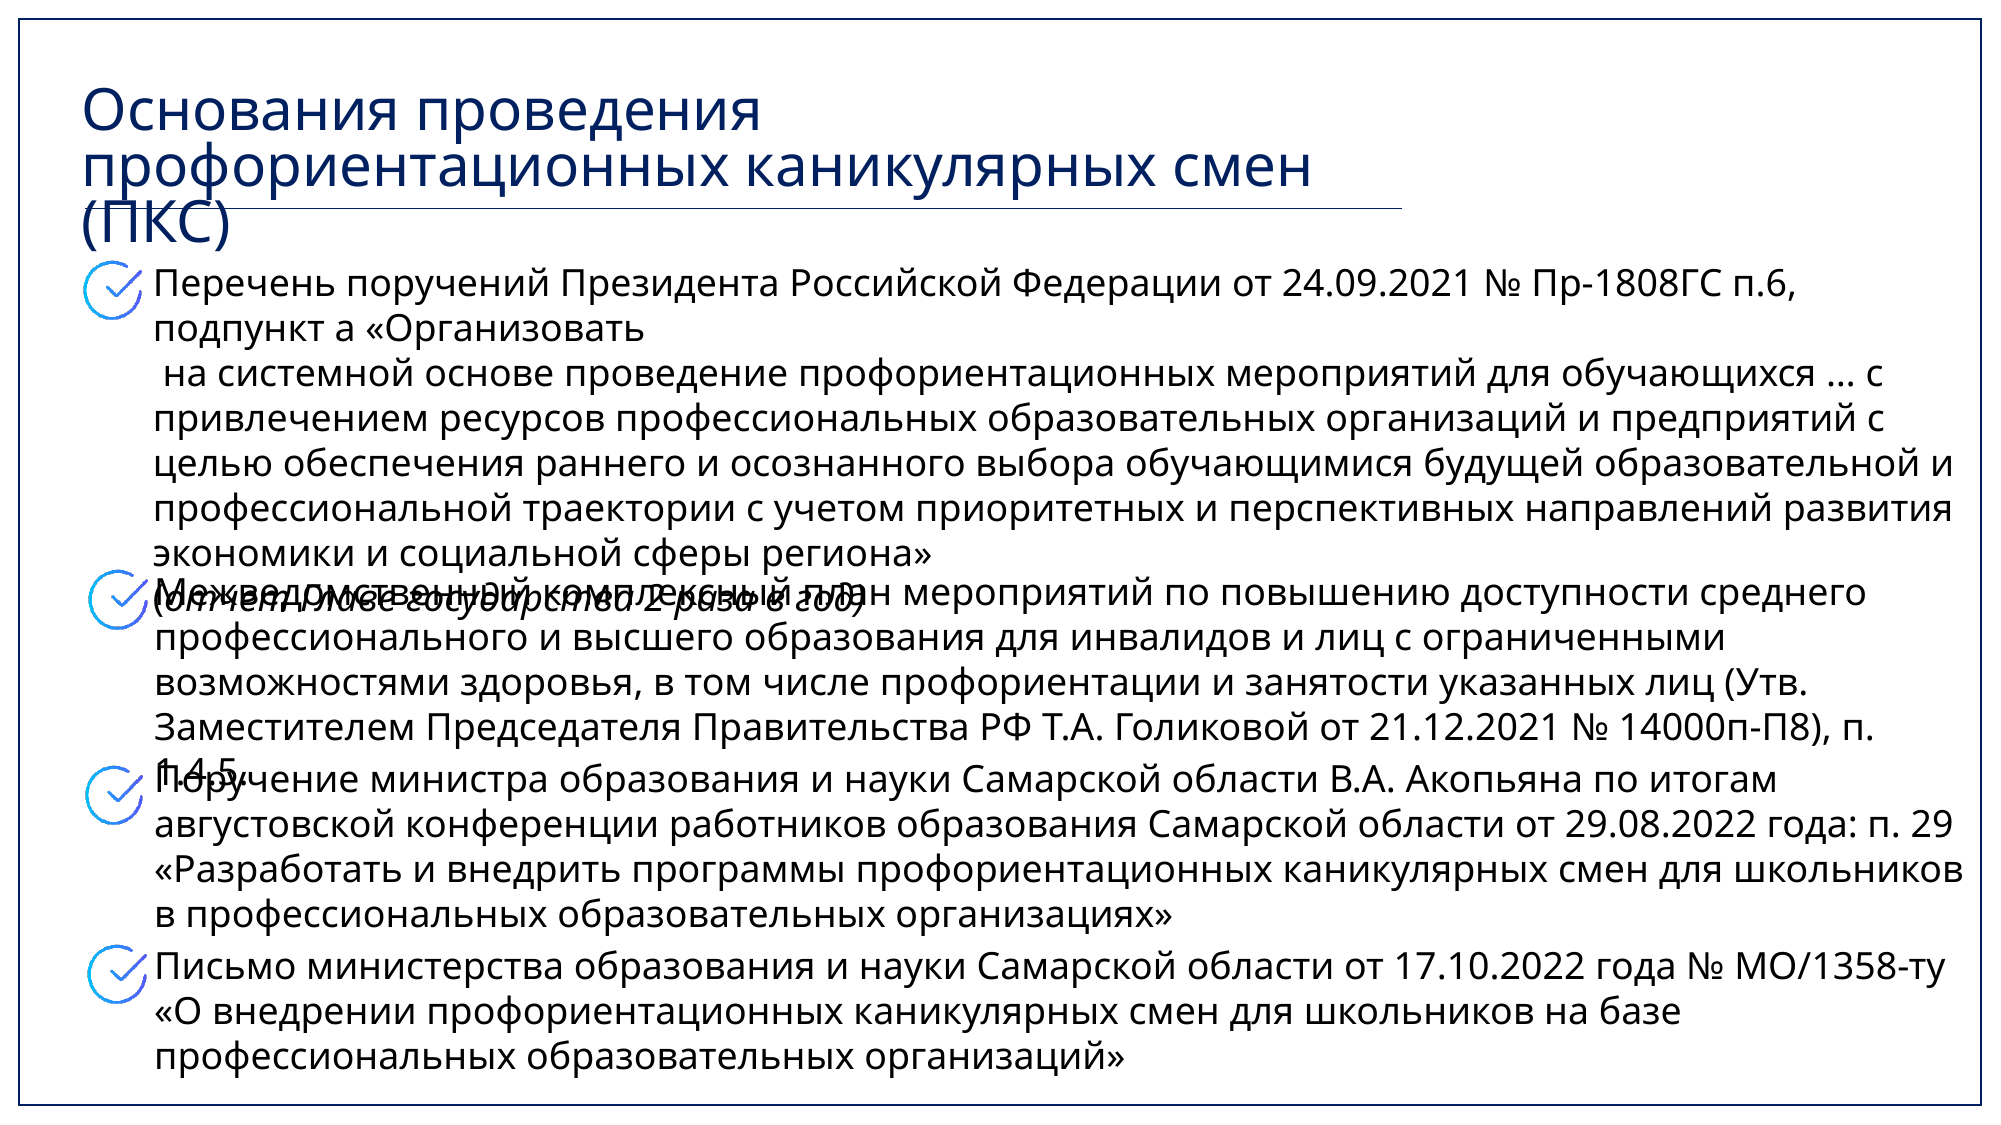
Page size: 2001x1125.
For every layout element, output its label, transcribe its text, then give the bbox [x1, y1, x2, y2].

text_box Межведомственный комплексный план мероприятий по повышению доступности среднего профессионального и высшего образования для инвалидов и лиц с ограниченными возможностями здоровья, в том числе профориентации и занятости указанных лиц (Утв. Заместителем Председателя Правительства РФ Т.А. Голиковой от 21.12.2021 № 14000п-П8), п. 1.4.5. [139, 560, 1983, 801]
picture [79, 256, 146, 324]
picture [84, 565, 152, 634]
text_box Перечень поручений Президента Российской Федерации от 24.09.2021 № Пр-1808ГС п.6, подпункт а «Организовать на системной основе проведение профориентационных мероприятий для обучающихся … с привлечением ресурсов профессиональных образовательных организаций и предприятий с целью обеспечения раннего и осознанного выбора обучающимися будущей образовательной и профессиональной траектории с учетом приоритетных и перспективных направлений развития экономики и социальной сферы региона» (отчет Главе государства 2 раза в год) [138, 251, 1981, 626]
text_box Поручение министра образования и науки Самарской области В.А. Акопьяна по итогам августовской конференции работников образования Самарской области от 29.08.2022 года: п. 29 «Разработать и внедрить программы профориентационных каникулярных смен для школьников в профессиональных образовательных организациях» [139, 747, 1981, 943]
text_box Основания проведения профориентационных каникулярных смен (ПКС) [66, 78, 1488, 262]
text_box Письмо министерства образования и науки Самарской области от 17.10.2022 года № МО/1358-ту «О внедрении профориентационных каникулярных смен для школьников на базе профессиональных образовательных организаций» [139, 943, 1981, 1085]
picture [81, 761, 147, 829]
text_box [18, 18, 1982, 1106]
picture [83, 940, 151, 1008]
